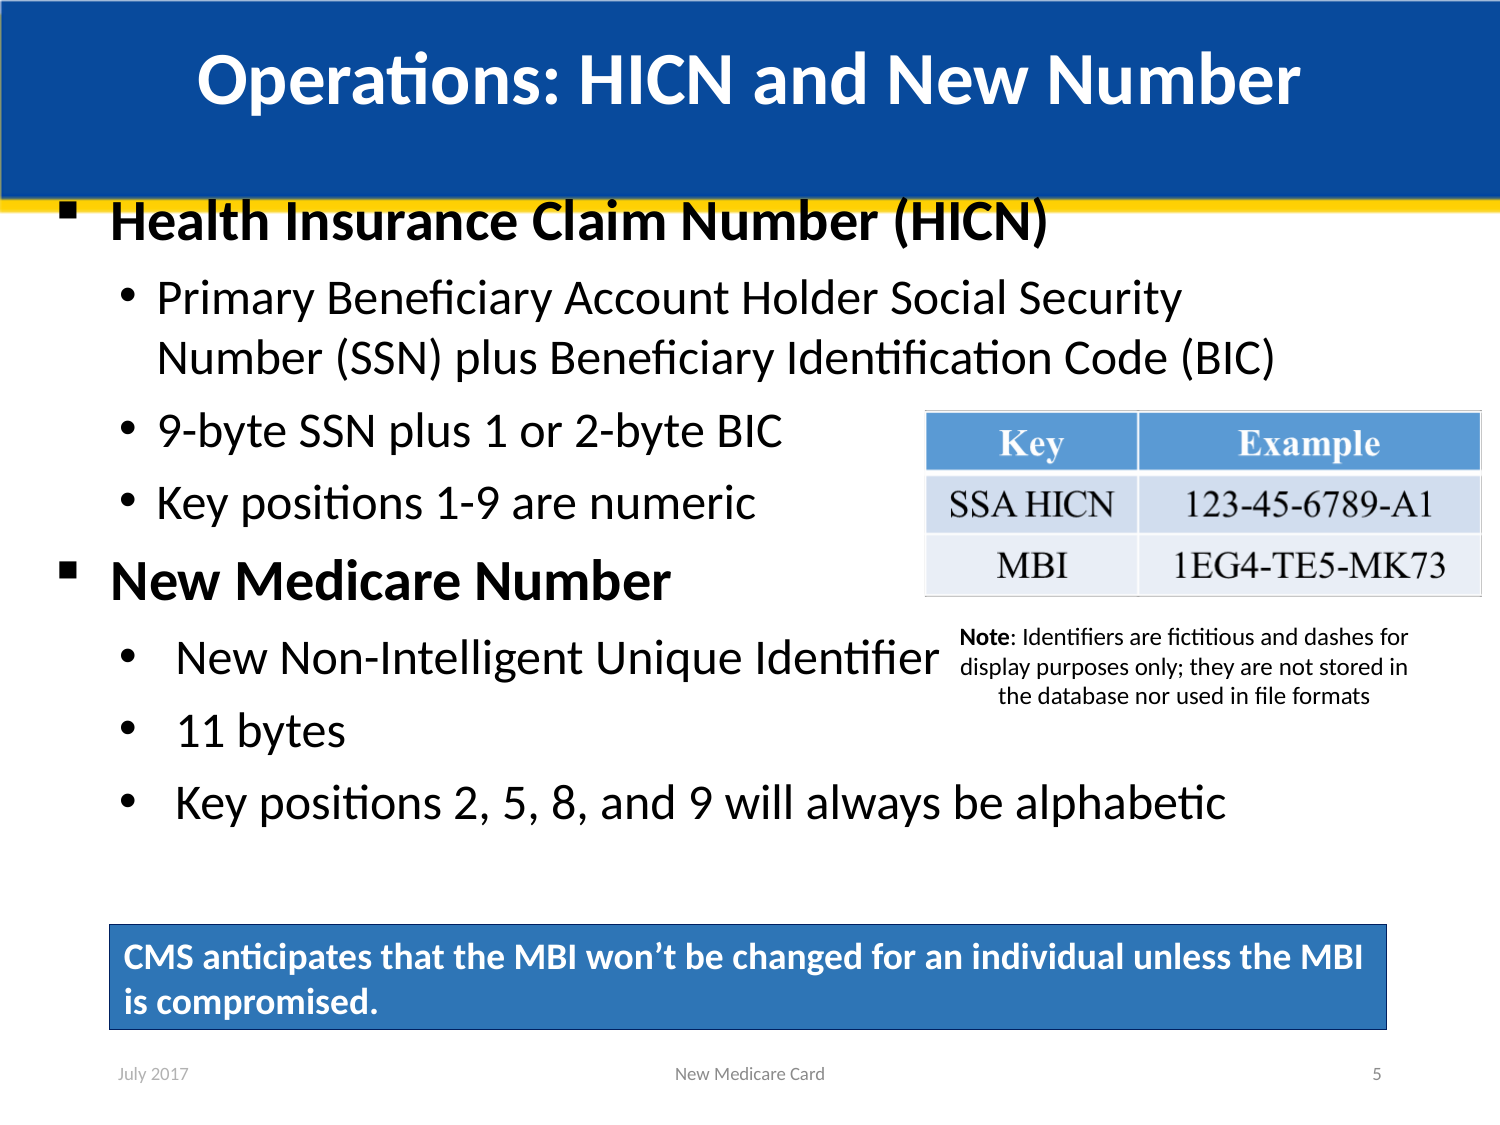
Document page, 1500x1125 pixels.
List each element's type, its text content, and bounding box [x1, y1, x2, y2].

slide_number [103, 1042, 441, 1103]
text_box Note: Identifiers are fictitious and dashes for display purposes only; they are not stored in the database nor used in file formats [941, 620, 1426, 710]
text_box CMS anticipates that the MBI won’t be changed for an individual unless the MBI is compromised. [109, 924, 1387, 1030]
slide_number 5 [1059, 1042, 1397, 1103]
title Operations: HICN and New Number [0, 1, 1500, 160]
picture [0, 160, 1500, 1125]
text_box [924, 406, 1485, 610]
footer New Medicare Card [496, 1042, 1004, 1103]
list Health Insurance Claim Number (HICN) Primary Beneficiary Account Holder Social Security Number (SSN) plus Beneficiary Identification Code (BIC) 9-byte SSN plus 1 or 2-byte BIC Key positions 1-9 are numeric New Medicare Number New Non-Intelligent Unique Identifier 11 bytes Key positions 2, 5, 8, and 9 will always be alphabetic [37, 174, 1317, 986]
